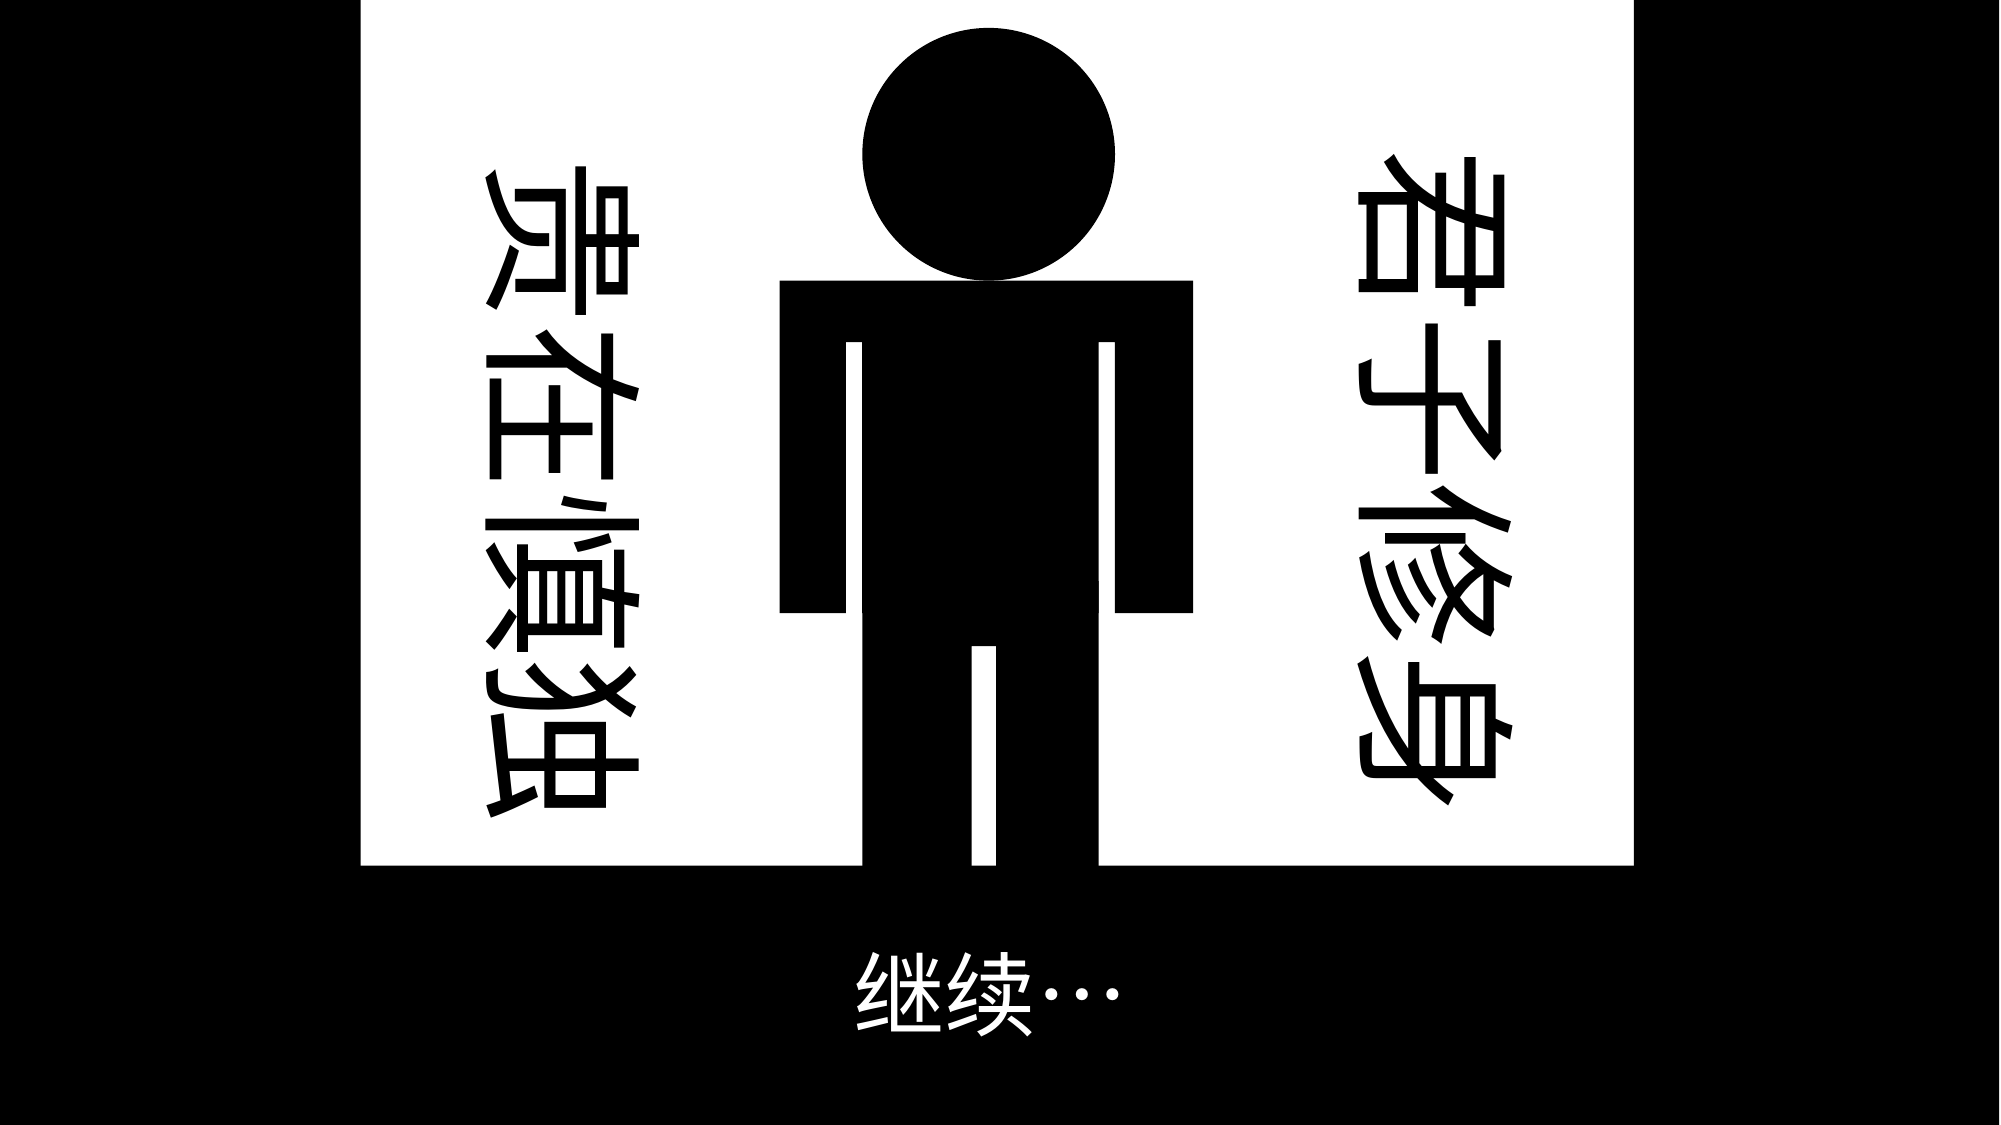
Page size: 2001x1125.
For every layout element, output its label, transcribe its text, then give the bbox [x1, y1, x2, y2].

text_box 继续… [838, 930, 1213, 1056]
text_box [0, 0, 362, 1125]
text_box 君子修身 [1314, 134, 1547, 964]
text_box [362, 865, 1633, 1125]
text_box [1633, 0, 2000, 1125]
text_box 贵在慎独 [441, 142, 674, 939]
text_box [779, 27, 1194, 894]
